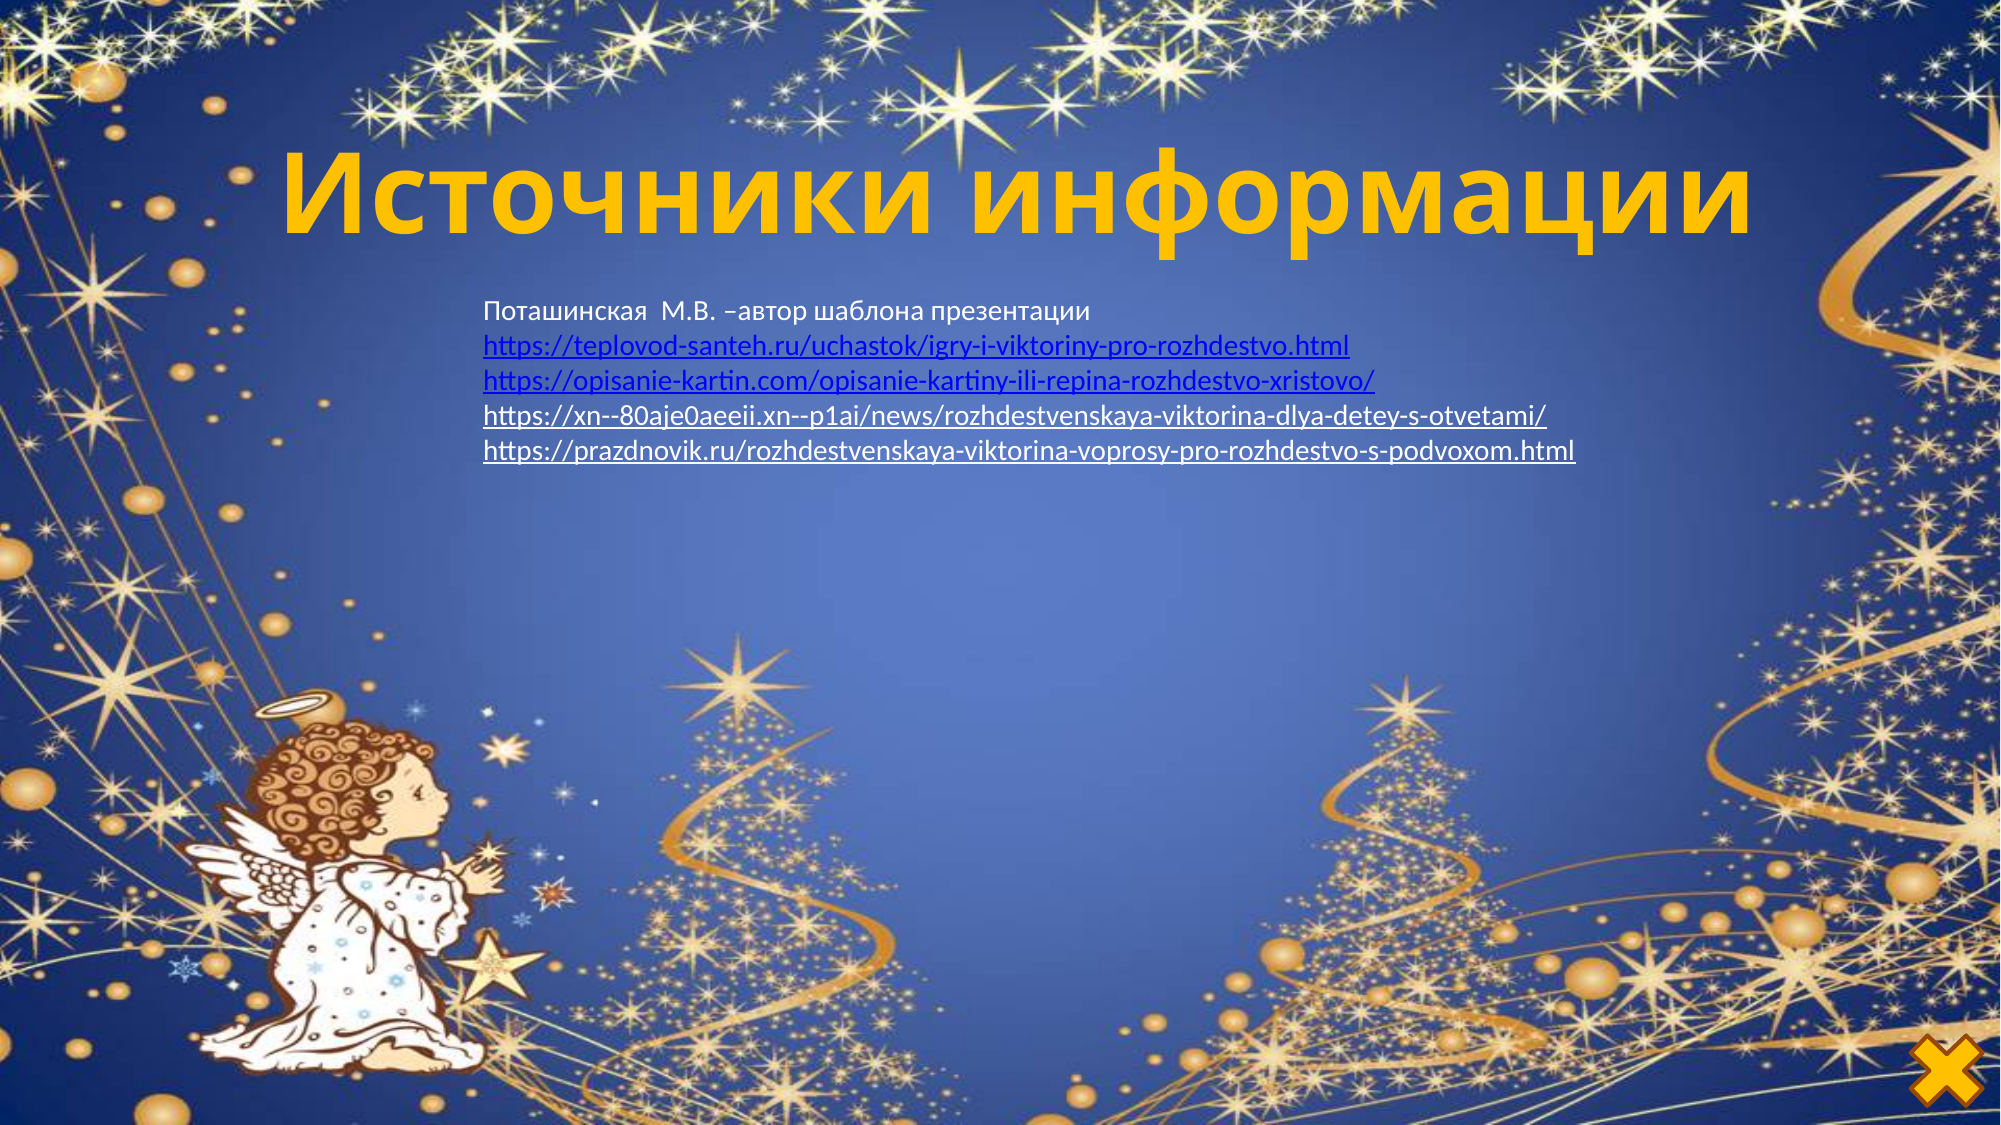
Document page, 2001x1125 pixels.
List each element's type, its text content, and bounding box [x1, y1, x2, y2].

text_box [1908, 1033, 1985, 1108]
text_box Источники информации [232, 113, 1804, 264]
picture [0, 0, 2001, 1125]
text_box Поташинская М.В. –автор шаблона презентации https://teplovod-santeh.ru/uchastok/igry-i-viktoriny-pro-rozhdestvo.html https://opisanie-kartin.com/opisanie-kartiny-ili-repina-rozhdestvo-xristovo/ https://xn--80aje0aeeii.xn--p1ai/news/rozhdestvenskaya-viktorina-dlya-detey-s-otvetami/ https://prazdnovik.ru/rozhdestvenskaya-viktorina-voprosy-pro-rozhdestvo-s-podvoxom.html [468, 283, 1922, 474]
